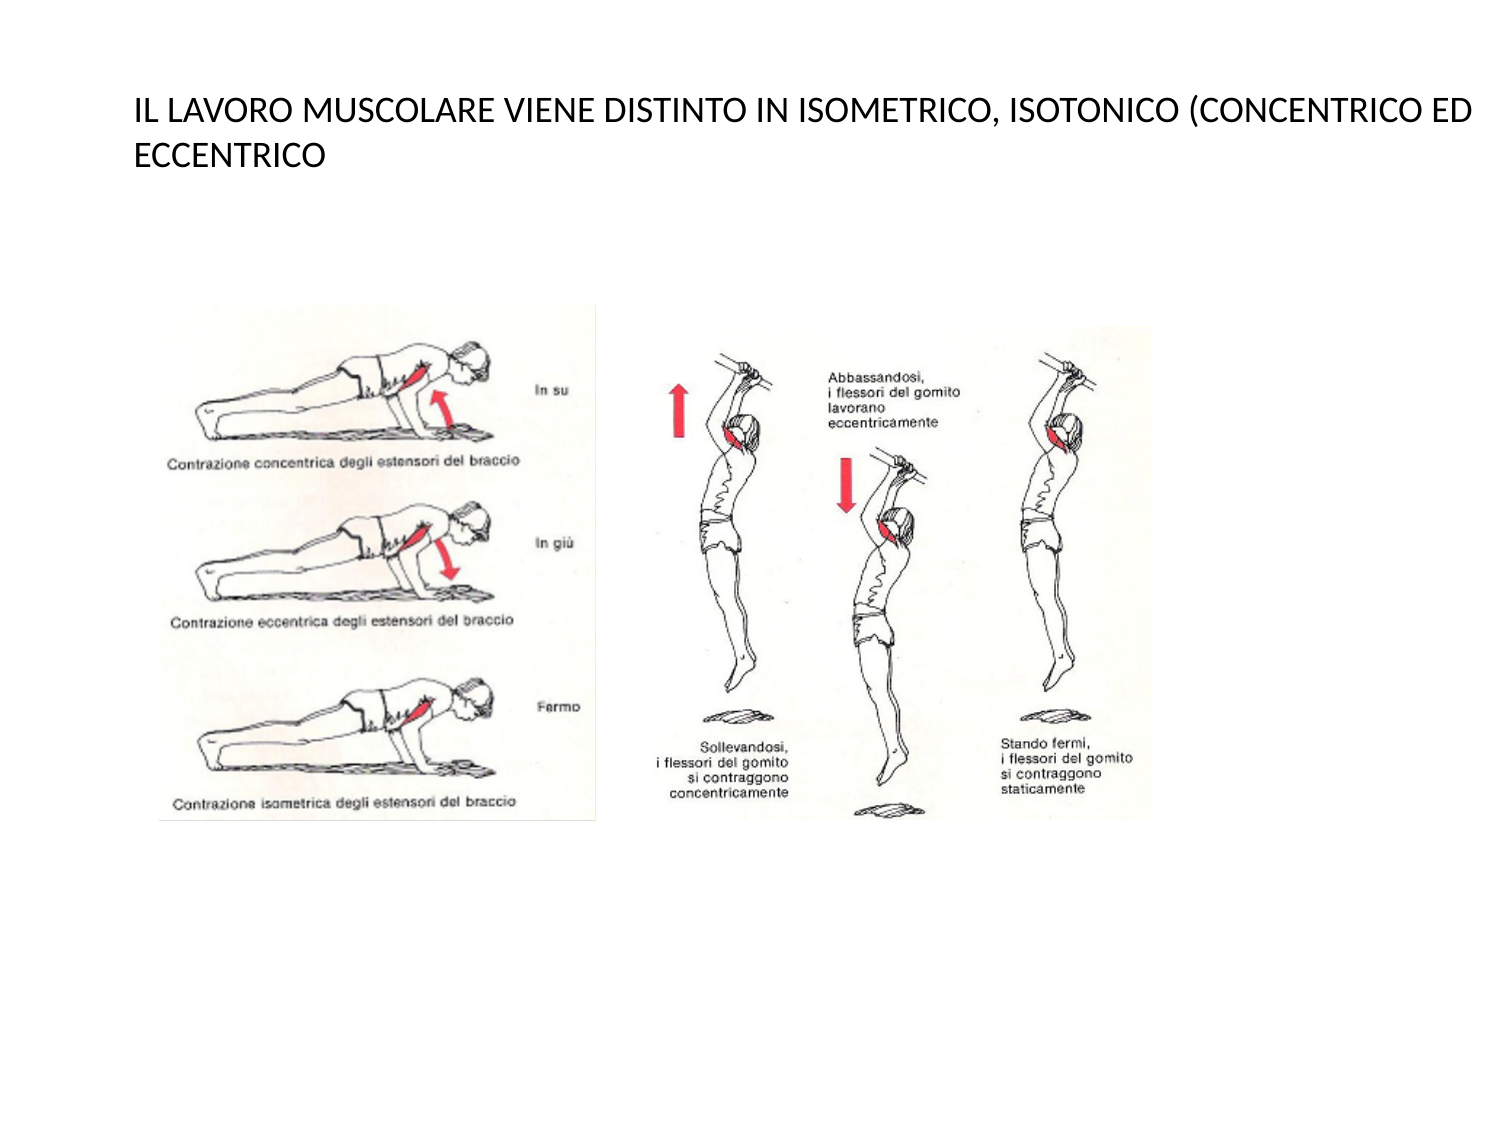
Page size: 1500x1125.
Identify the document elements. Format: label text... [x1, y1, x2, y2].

picture [159, 304, 597, 821]
text_box IL LAVORO MUSCOLARE VIENE DISTINTO IN ISOMETRICO, ISOTONICO (CONCENTRICO ED ECCENTRICO [118, 78, 1489, 183]
picture [653, 325, 1152, 821]
